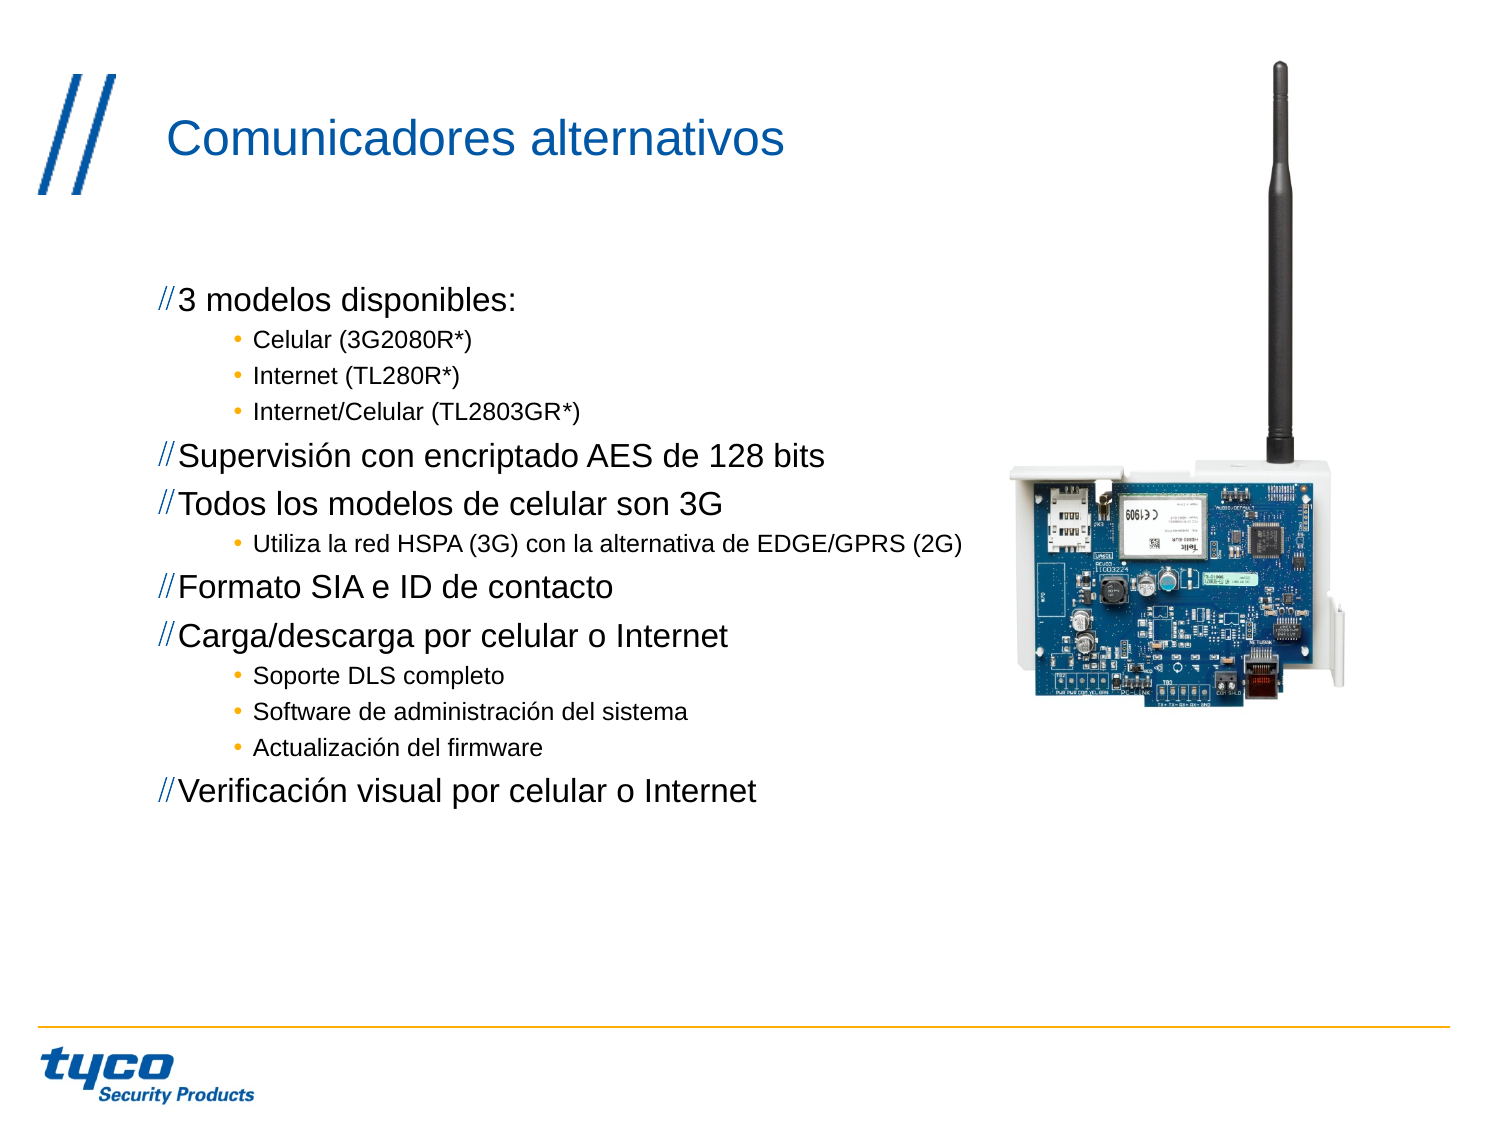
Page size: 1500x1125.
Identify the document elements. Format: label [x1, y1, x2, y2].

picture [34, 1040, 260, 1107]
picture [158, 441, 183, 466]
picture [37, 74, 116, 195]
picture [158, 489, 183, 514]
picture [158, 621, 183, 646]
picture [158, 573, 183, 598]
picture [158, 777, 183, 802]
picture [963, 47, 1364, 736]
picture [158, 286, 183, 310]
list [143, 270, 1115, 844]
title [151, 40, 1391, 229]
